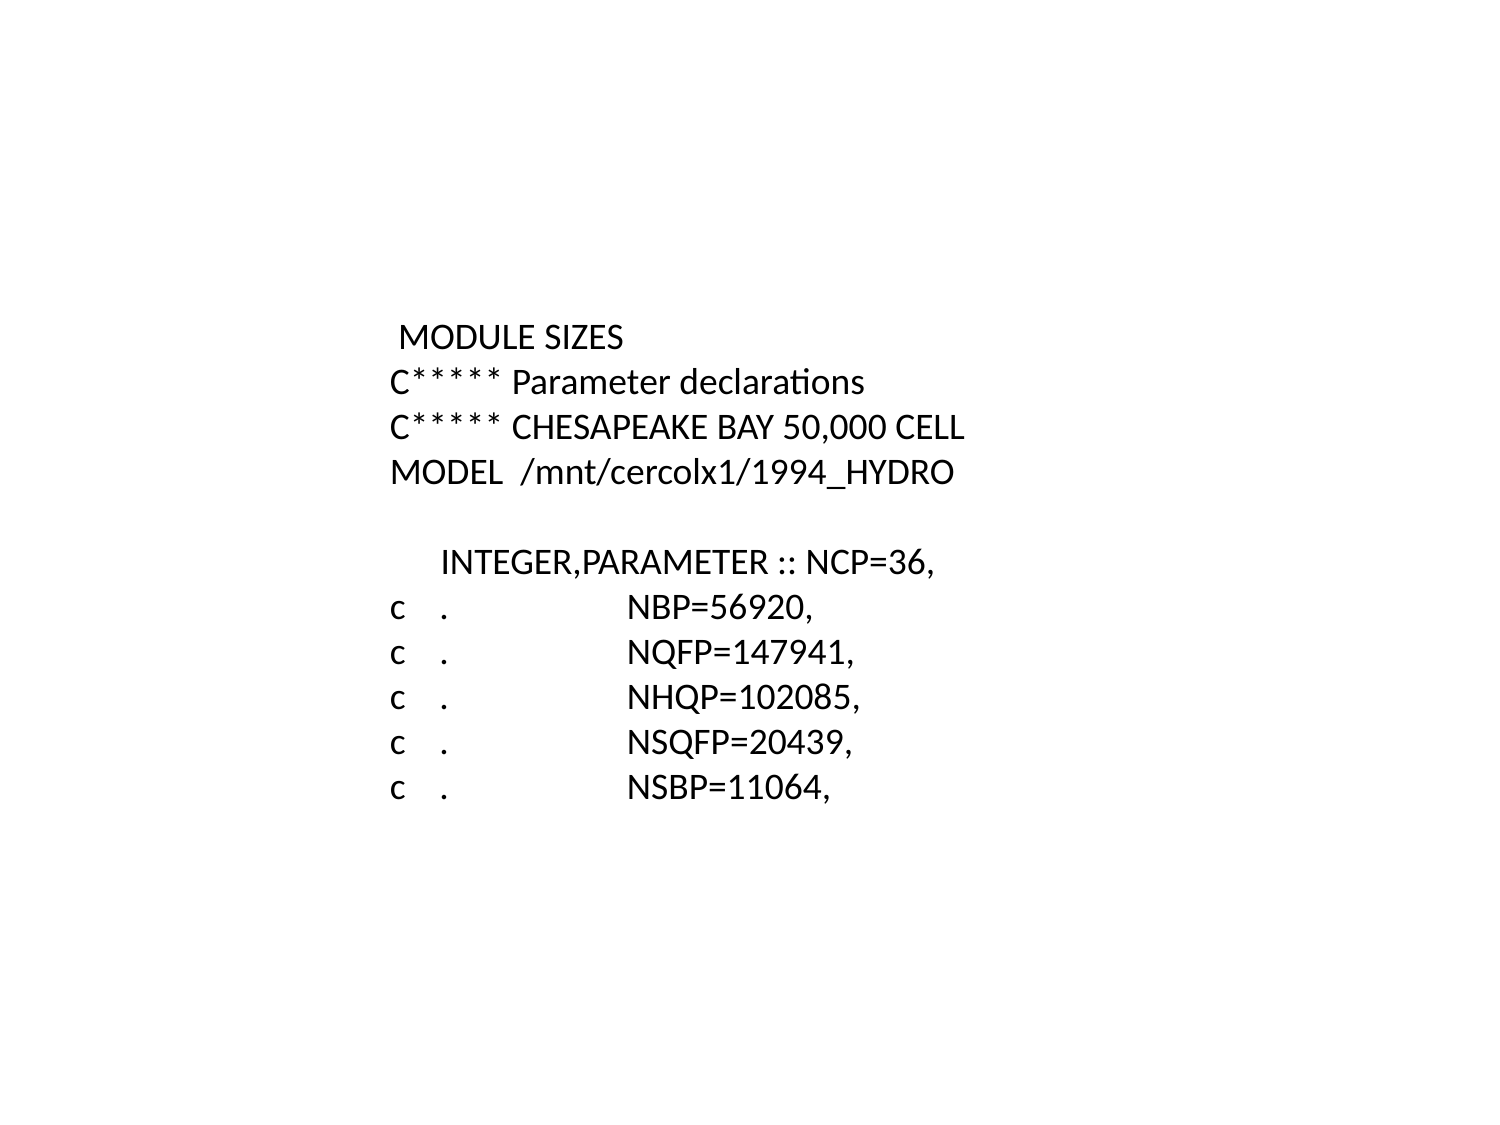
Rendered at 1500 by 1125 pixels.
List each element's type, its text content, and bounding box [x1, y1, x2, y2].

text_box MODULE SIZES C***** Parameter declarations C***** CHESAPEAKE BAY 50,000 CELL MODEL /mnt/cercolx1/1994_HYDRO INTEGER,PARAMETER :: NCP=36, c . NBP=56920, c . NQFP=147941, c . NHQP=102085, c . NSQFP=20439, c . NSBP=11064, [374, 304, 1125, 815]
